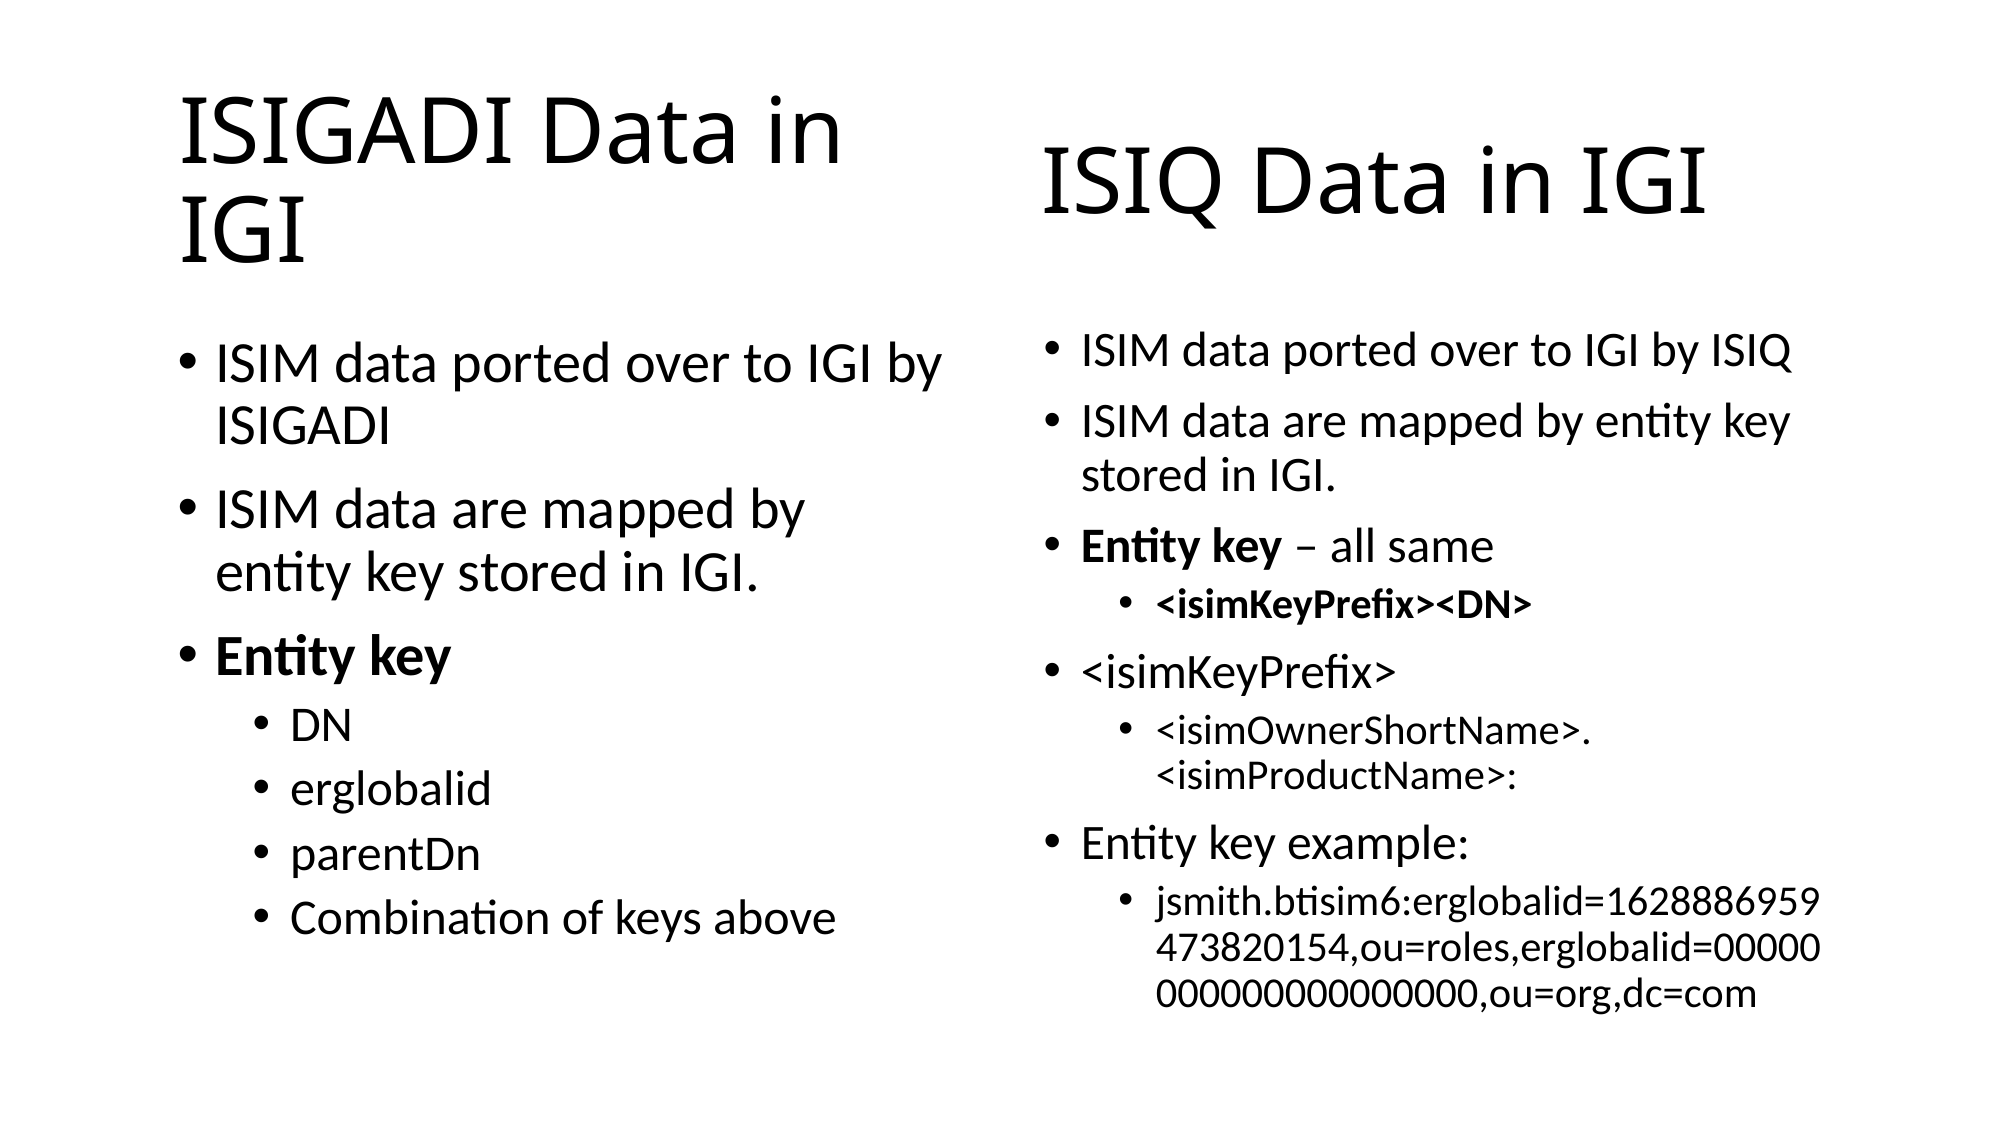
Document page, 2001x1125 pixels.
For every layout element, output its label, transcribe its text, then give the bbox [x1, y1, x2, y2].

list ISIM data ported over to IGI by ISIQ ISIM data are mapped by entity key stored in IGI. Entity key – all same <isimKeyPrefix><DN> <isimKeyPrefix> <isimOwnerShortName>. <isimProductName>: Entity key example: jsmith.btisim6:erglobalid=1628886959473820154,ou=roles,erglobalid=00000000000000000000,ou=org,dc=com [1028, 316, 1838, 1031]
text_box ISIQ Data in IGI [1026, 74, 1836, 293]
text_box ISIM data ported over to IGI by ISIGADI ISIM data are mapped by entity key stored in IGI. Entity key DN erglobalid parentDn Combination of keys above [162, 324, 972, 1039]
title ISIGADI Data in IGI [164, 74, 974, 293]
